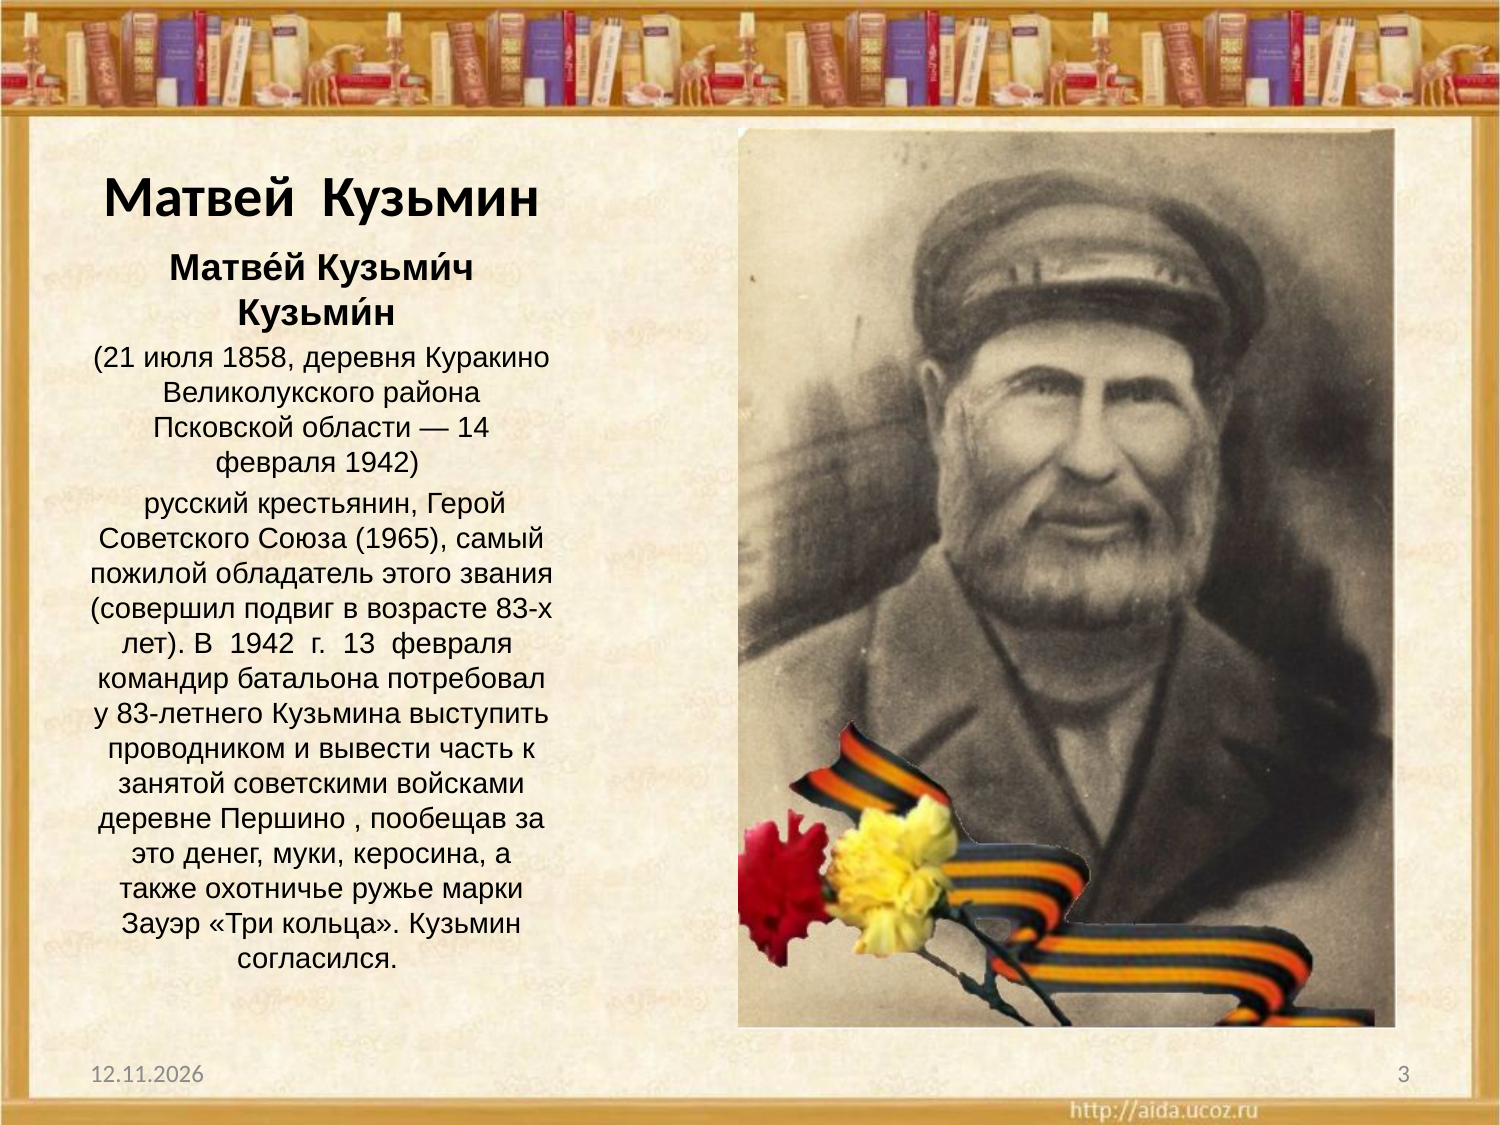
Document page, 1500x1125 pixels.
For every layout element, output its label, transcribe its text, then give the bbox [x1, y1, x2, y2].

title Матвей Кузьмин [74, 44, 569, 235]
picture [0, 0, 1500, 1125]
list Матве́й Кузьми́ч Кузьми́н (21 июля 1858, деревня Куракино Великолукского района Псковской области — 14 февраля 1942) русский крестьянин, Герой Советского Союза (1965), самый пожилой обладатель этого звания (совершил подвиг в возрасте 83-х лет). В 1942 г. 13 февраля командир батальона потребовал у 83-летнего Кузьмина выступить проводником и вывести часть к занятой советскими войсками деревне Першино , пообещав за это денег, муки, керосина, а также охотничье ружье марки Зауэр «Три кольца». Кузьмин согласился. [74, 235, 569, 1006]
slide_number 3 [1074, 1042, 1425, 1103]
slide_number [75, 1042, 425, 1103]
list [738, 128, 1397, 1029]
